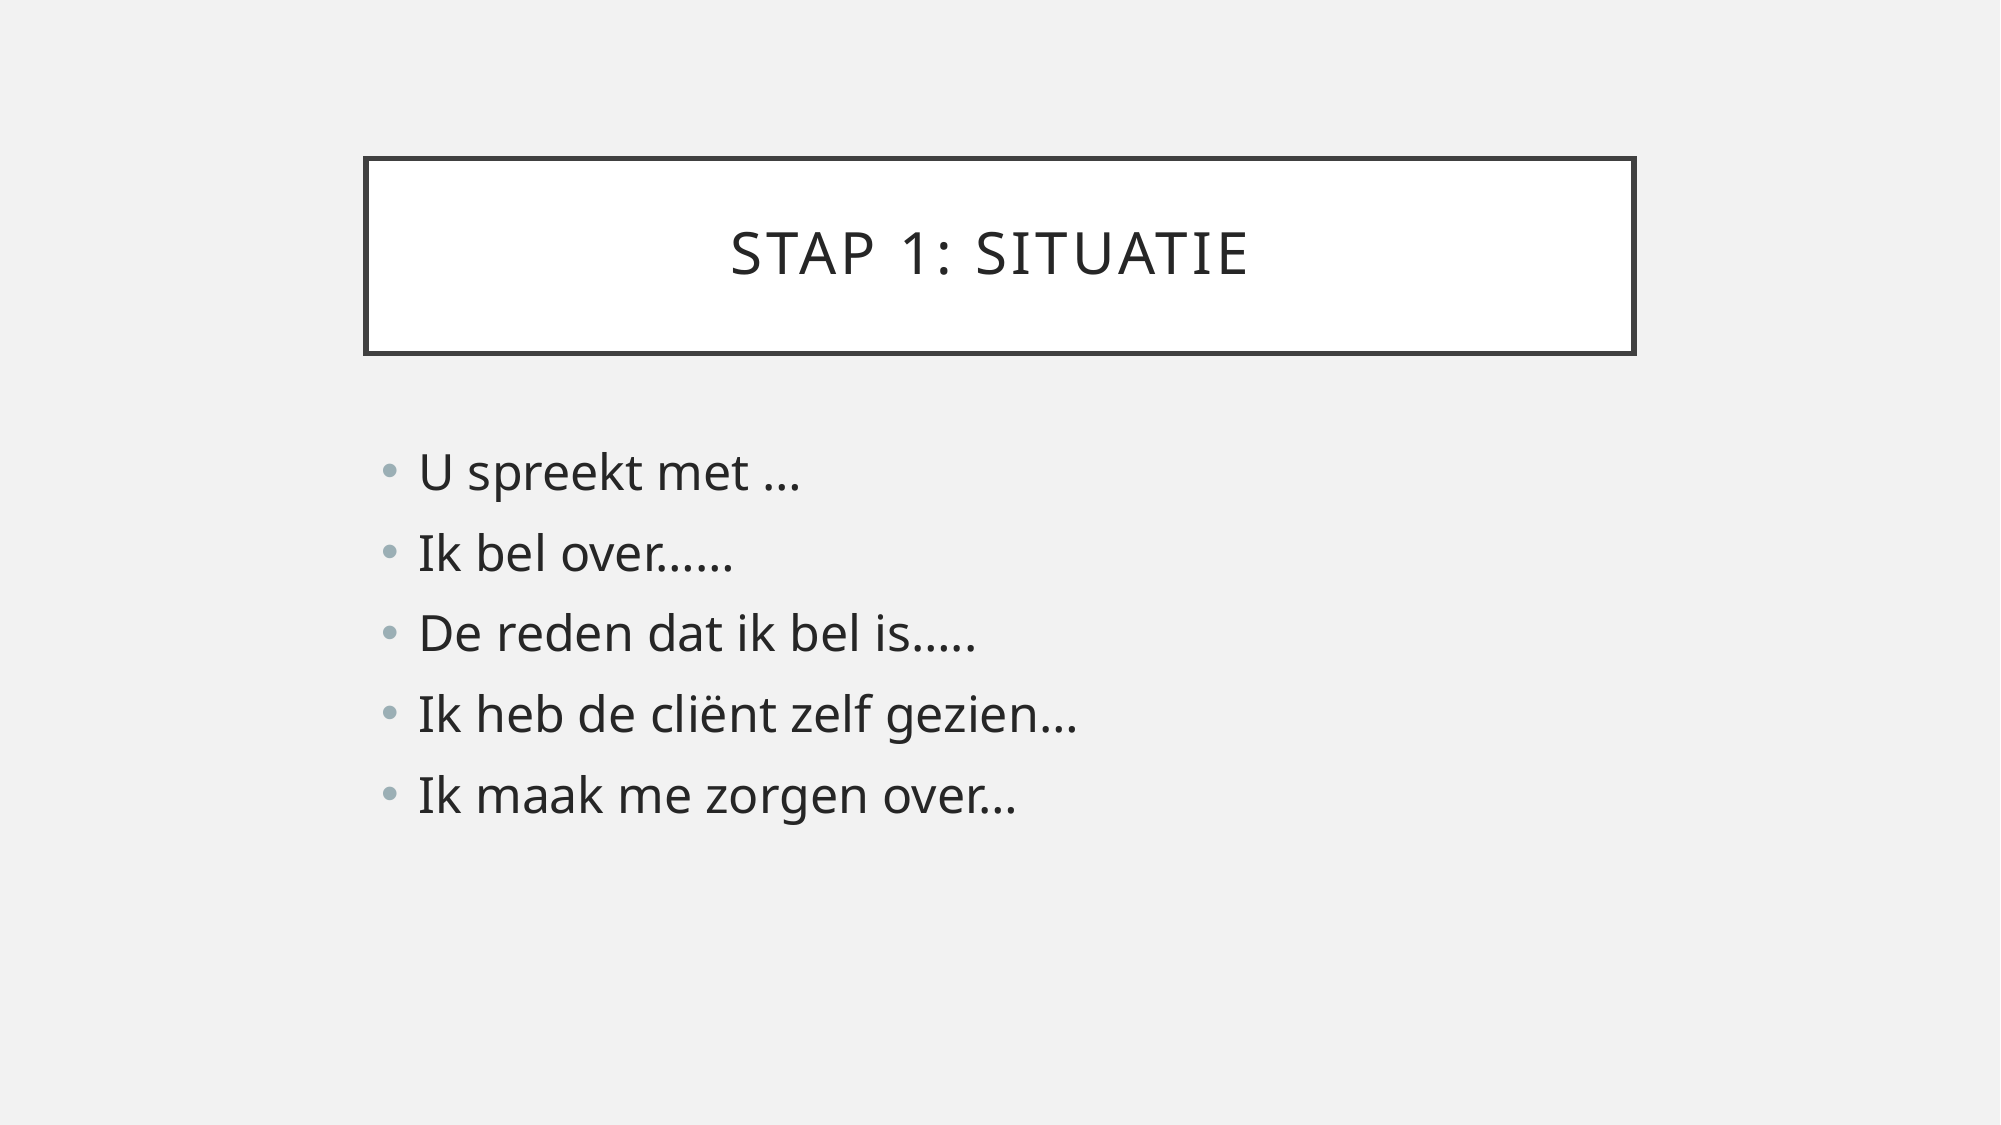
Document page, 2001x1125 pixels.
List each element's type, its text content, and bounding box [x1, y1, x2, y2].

title Stap 1: Situatie [363, 156, 1637, 356]
list U spreekt met … Ik bel over……​ De reden dat ik bel is…..​ Ik heb de cliënt zelf gezien… Ik maak me zorgen over… [366, 432, 1634, 1125]
